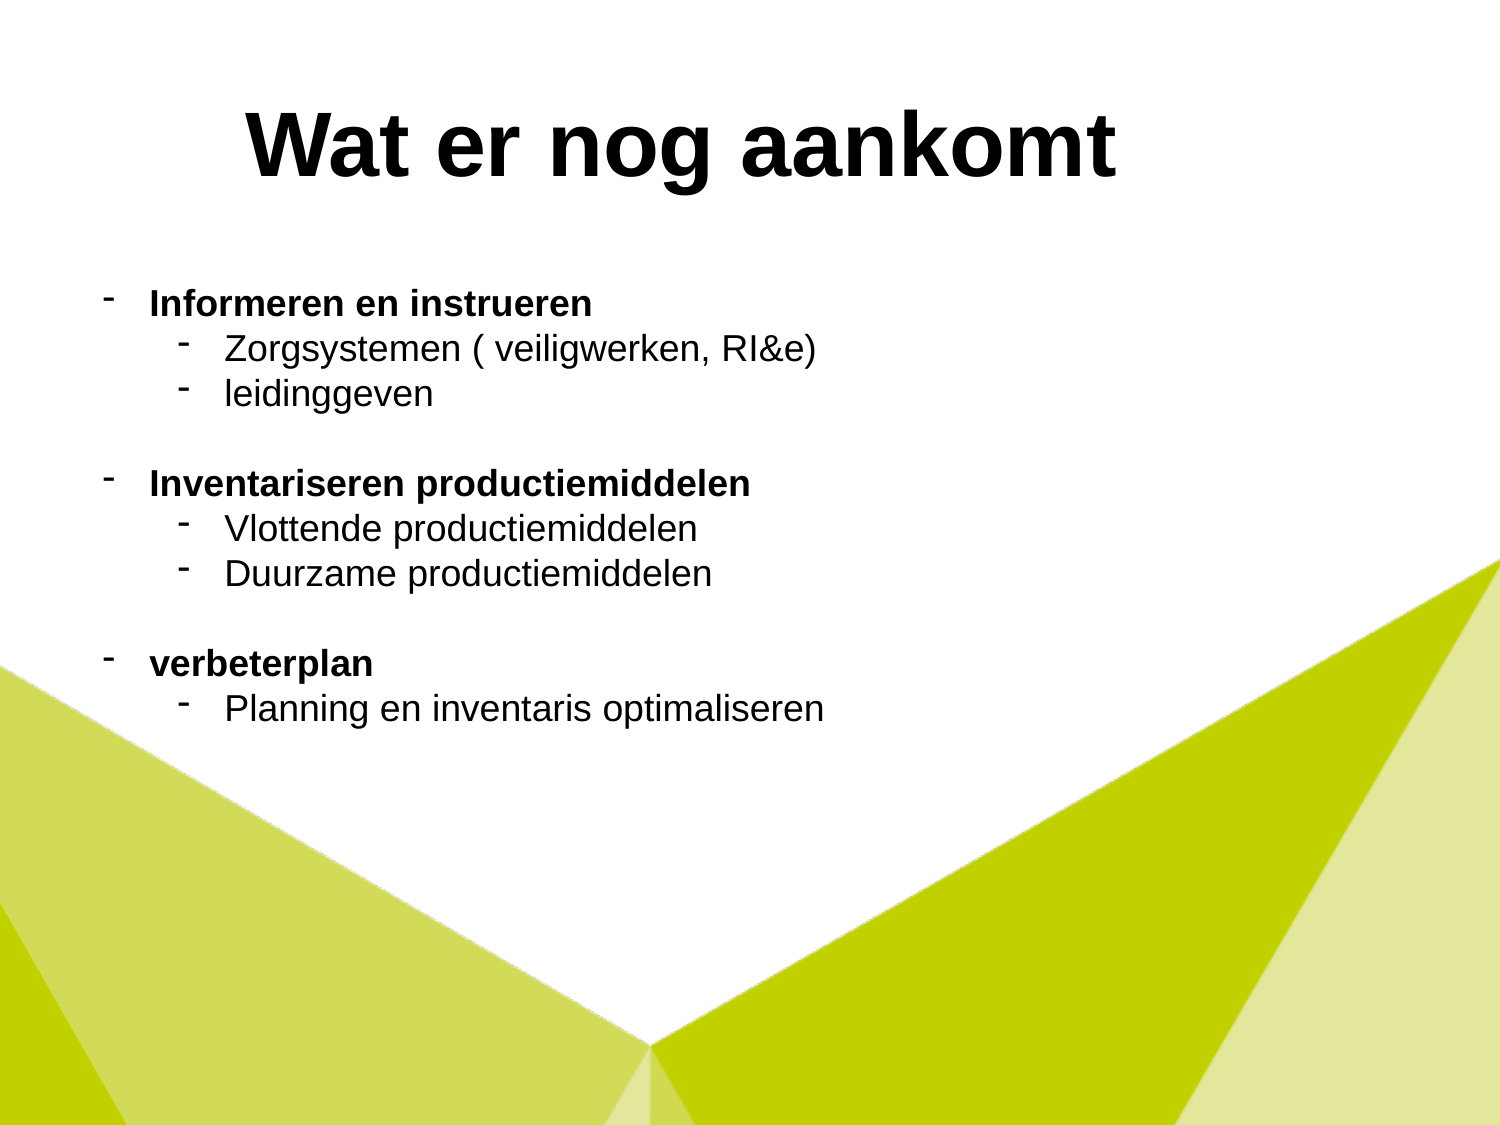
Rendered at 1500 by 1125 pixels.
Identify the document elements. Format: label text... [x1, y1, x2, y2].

text_box Wat er nog aankomt [65, 77, 1297, 202]
picture [0, 485, 1500, 1125]
text_box Informeren en instrueren Zorgsystemen ( veiligwerken, RI&e) leidinggeven Inventariseren productiemiddelen Vlottende productiemiddelen Duurzame productiemiddelen verbeterplan Planning en inventaris optimaliseren [87, 226, 1382, 483]
